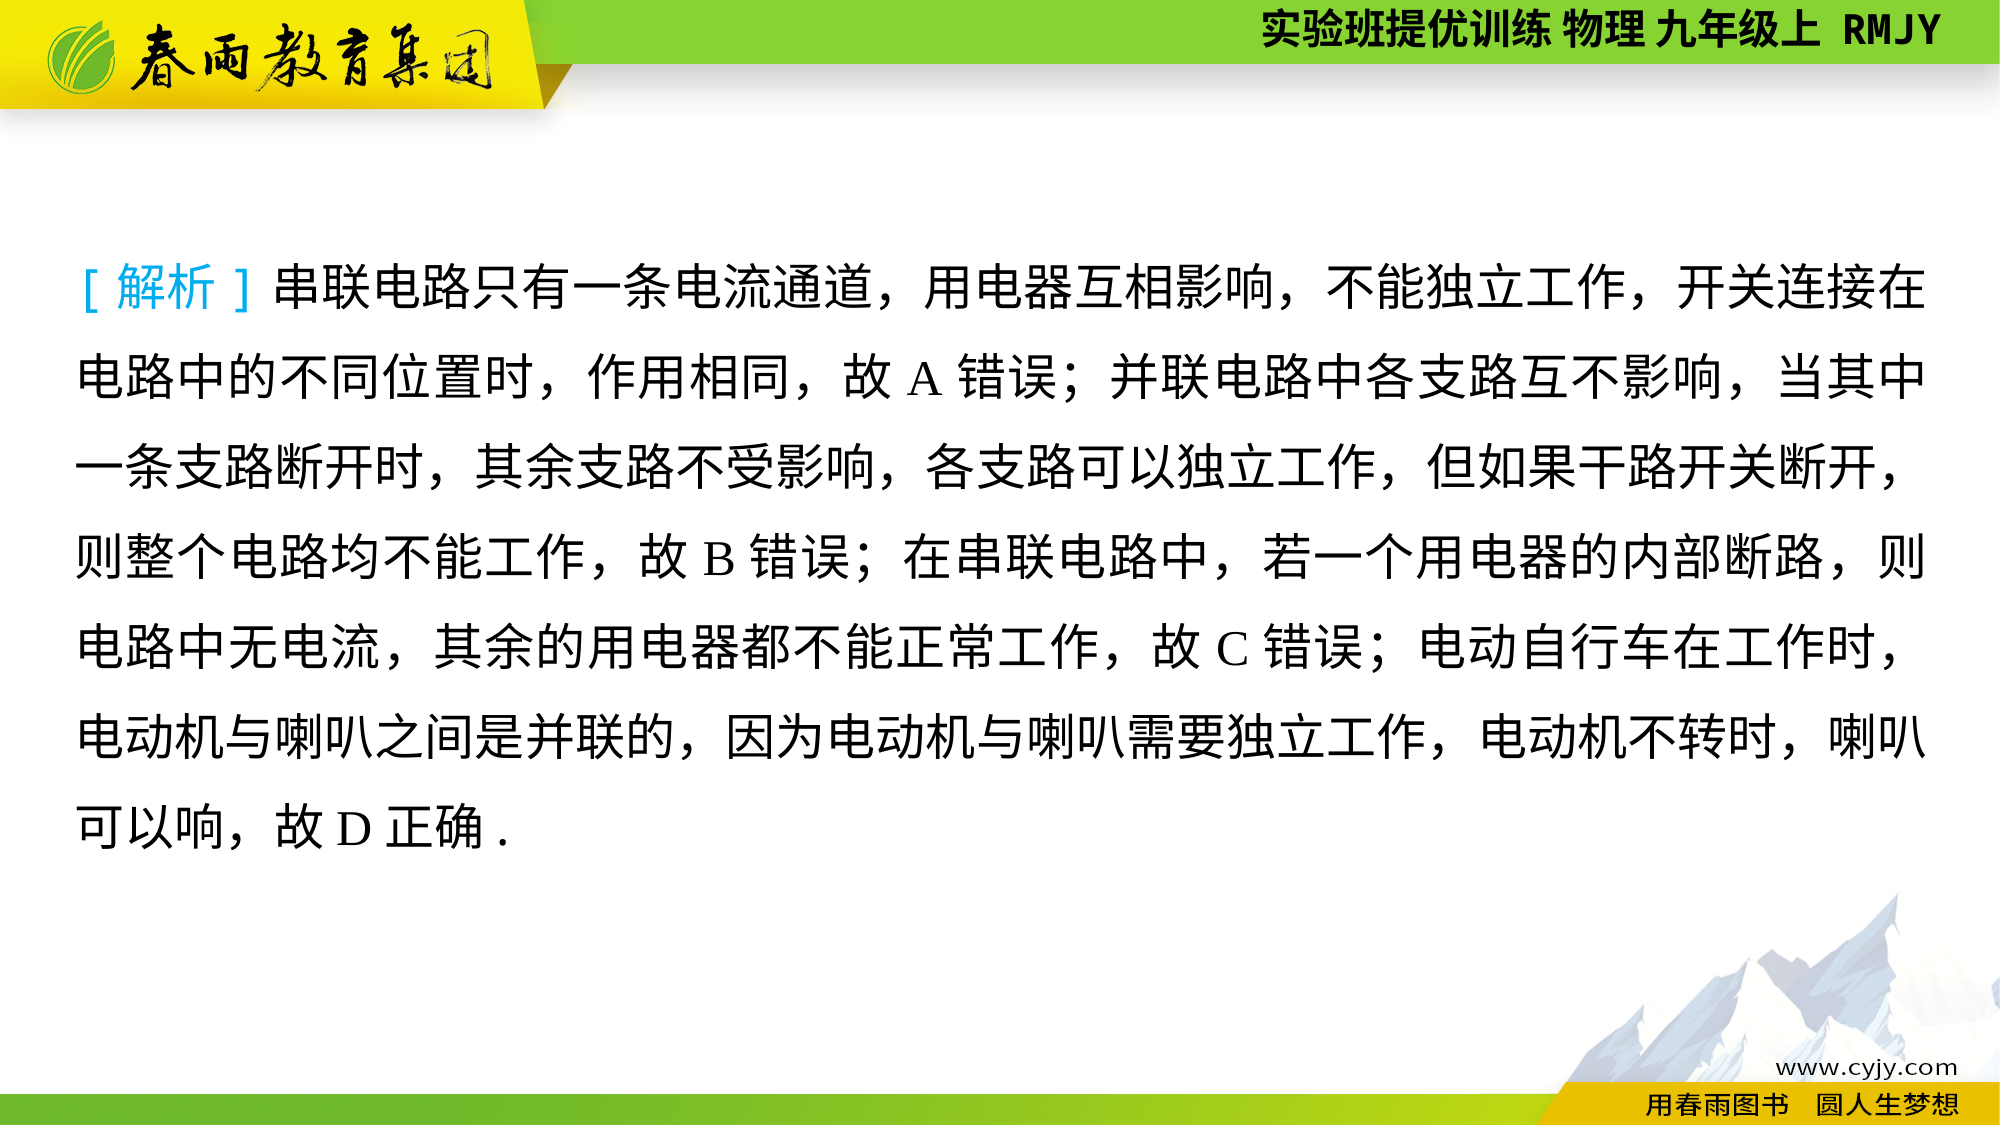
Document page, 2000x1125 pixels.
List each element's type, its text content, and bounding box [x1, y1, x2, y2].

list [解析]串联电路只有一条电流通道，用电器互相影响，不能独立工作，开关连接在电路中的不同位置时，作用相同，故A错误；并联电路中各支路互不影响，当其中一条支路断开时，其余支路不受影响，各支路可以独立工作，但如果干路开关断开，则整个电路均不能工作，故B错误；在串联电路中，若一个用电器的内部断路，则电路中无电流，其余的用电器都不能正常工作，故C错误；电动自行车在工作时，电动机与喇叭之间是并联的，因为电动机与喇叭需要独立工作，电动机不转时，喇叭可以响，故D正确. [59, 218, 1944, 858]
picture [0, 0, 2000, 1125]
